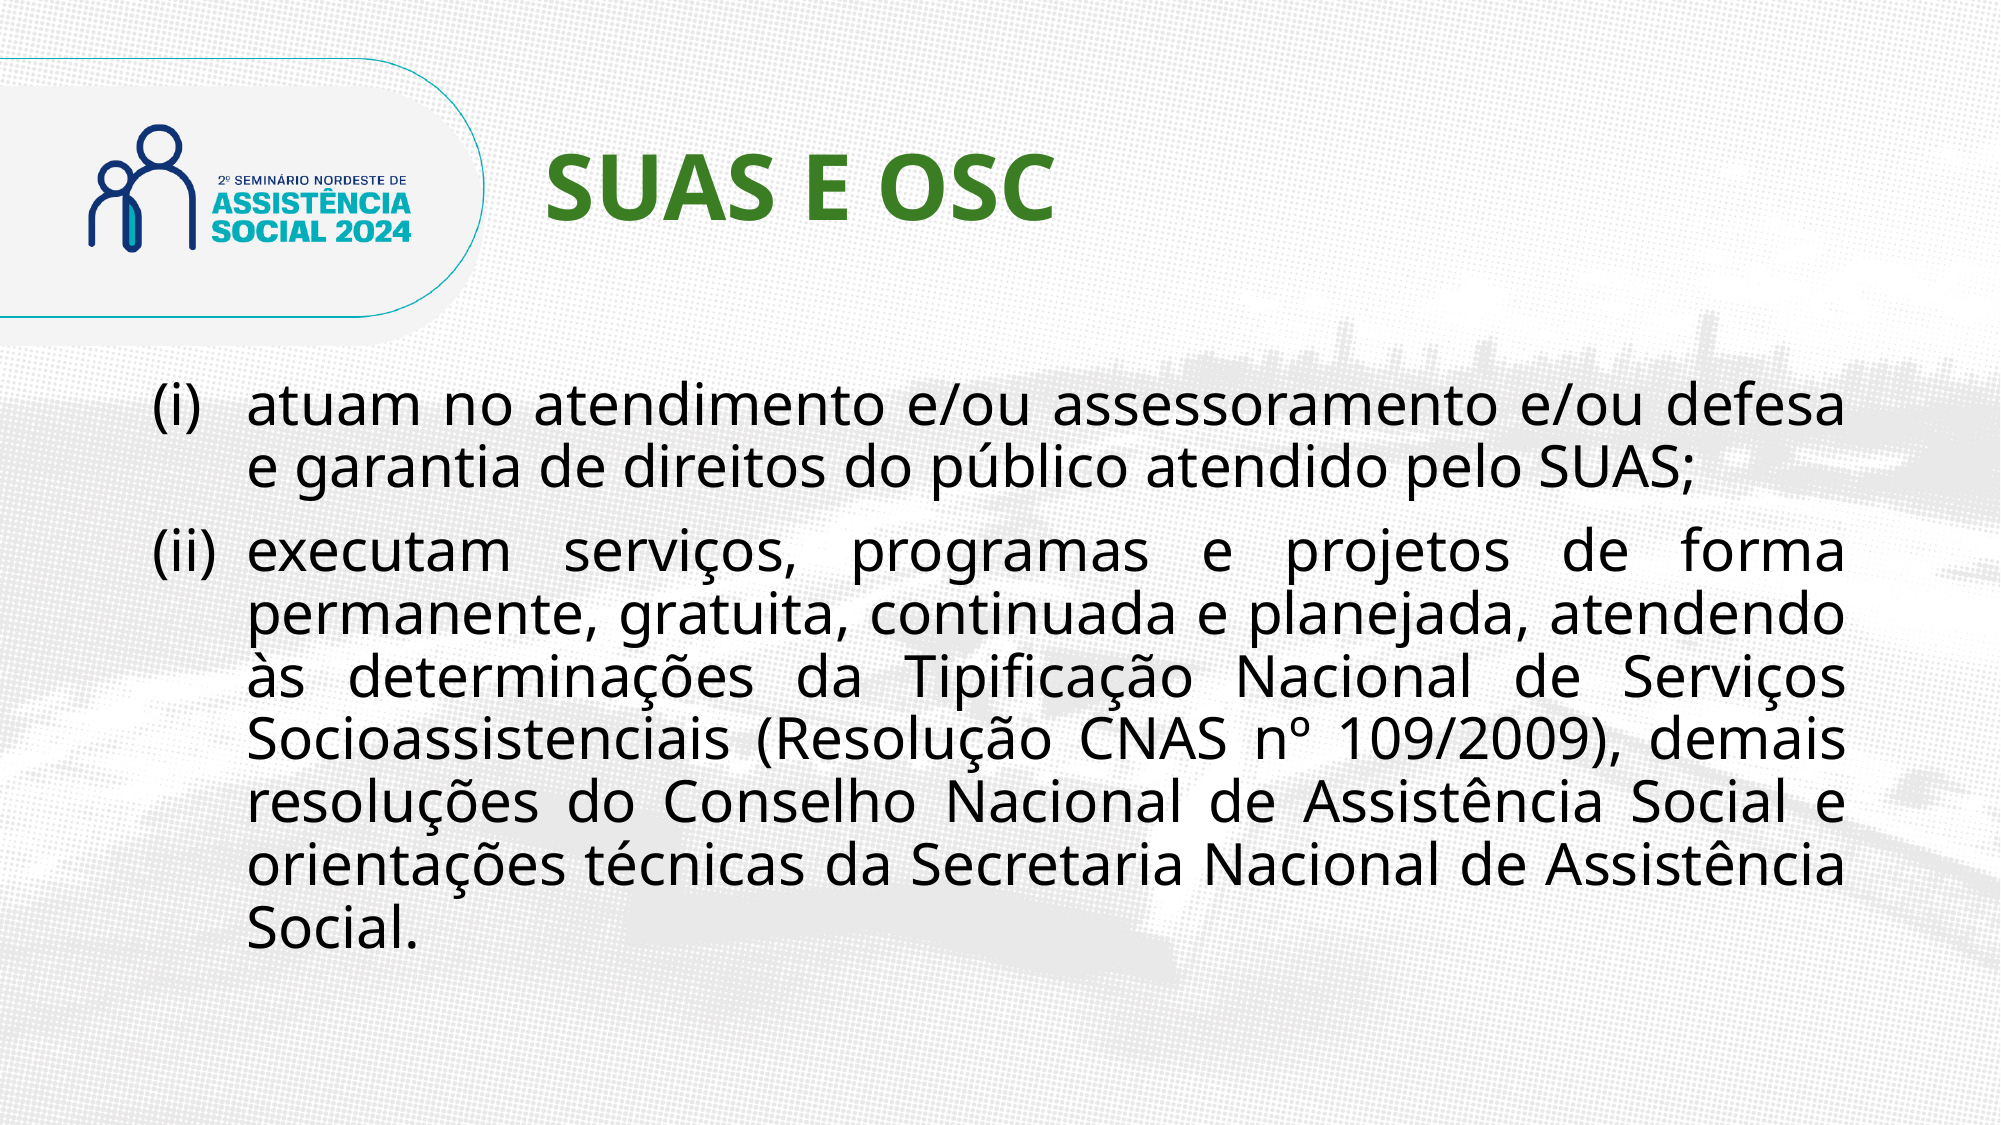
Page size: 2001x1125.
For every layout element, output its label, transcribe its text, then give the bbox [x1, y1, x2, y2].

picture [0, 0, 2001, 1125]
title SUAS E OSC [529, 82, 1863, 300]
list atuam no atendimento e/ou assessoramento e/ou defesa e garantia de direitos do público atendido pelo SUAS; executam serviços, programas e projetos de forma permanente, gratuita, continuada e planejada, atendendo às determinações da Tipificação Nacional de Serviços Socioassistenciais (Resolução CNAS nº 109/2009), demais resoluções do Conselho Nacional de Assistência Social e orientações técnicas da Secretaria Nacional de Assistência Social. [137, 367, 1863, 1081]
